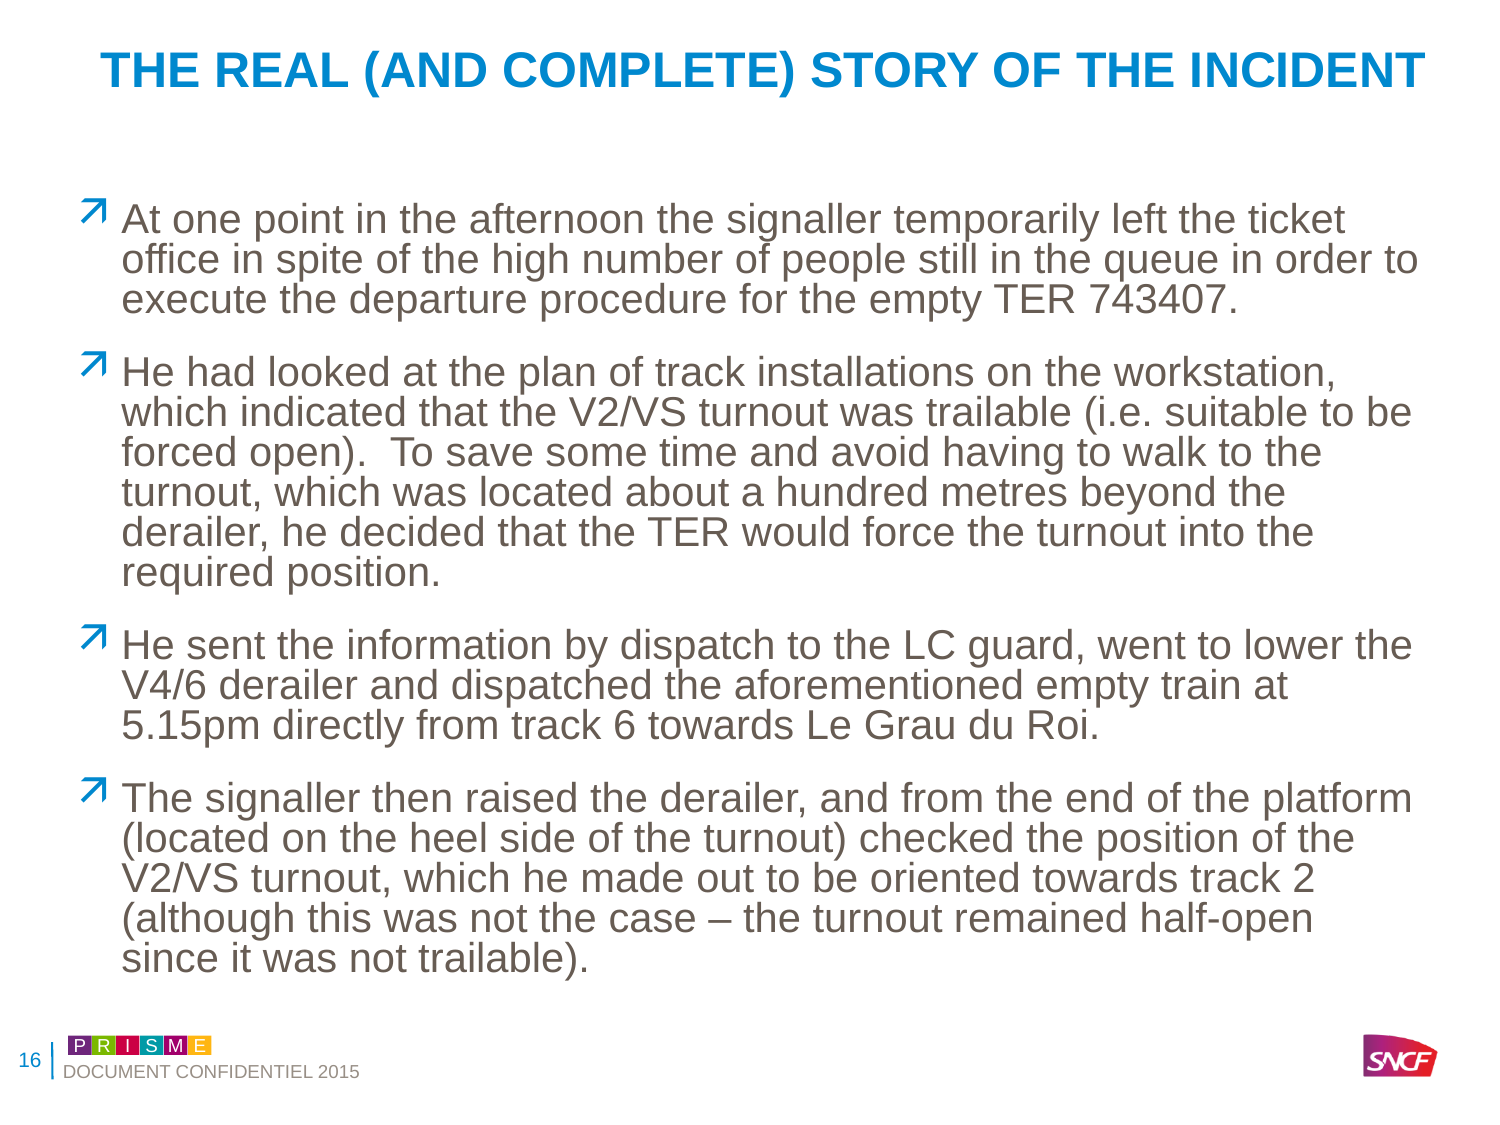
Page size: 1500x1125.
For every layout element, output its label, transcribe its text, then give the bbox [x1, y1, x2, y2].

picture [1324, 992, 1476, 1118]
list At one point in the afternoon the signaller temporarily left the ticket office in spite of the high number of people still in the queue in order to execute the departure procedure for the empty TER 743407. He had looked at the plan of track installations on the workstation, which indicated that the V2/VS turnout was trailable (i.e. suitable to be forced open). To save some time and avoid having to walk to the turnout, which was located about a hundred metres beyond the derailer, he decided that the TER would force the turnout into the required position. He sent the information by dispatch to the LC guard, went to lower the V4/6 derailer and dispatched the aforementioned empty train at 5.15pm directly from track 6 towards Le Grau du Roi. The signaller then raised the derailer, and from the end of the platform (located on the heel side of the turnout) checked the position of the V2/VS turnout, which he made out to be oriented towards track 2 (although this was not the case – the turnout remained half-open since it was not trailable). [62, 193, 1436, 1023]
title The real (and complete) story of the incident [72, 48, 1446, 191]
